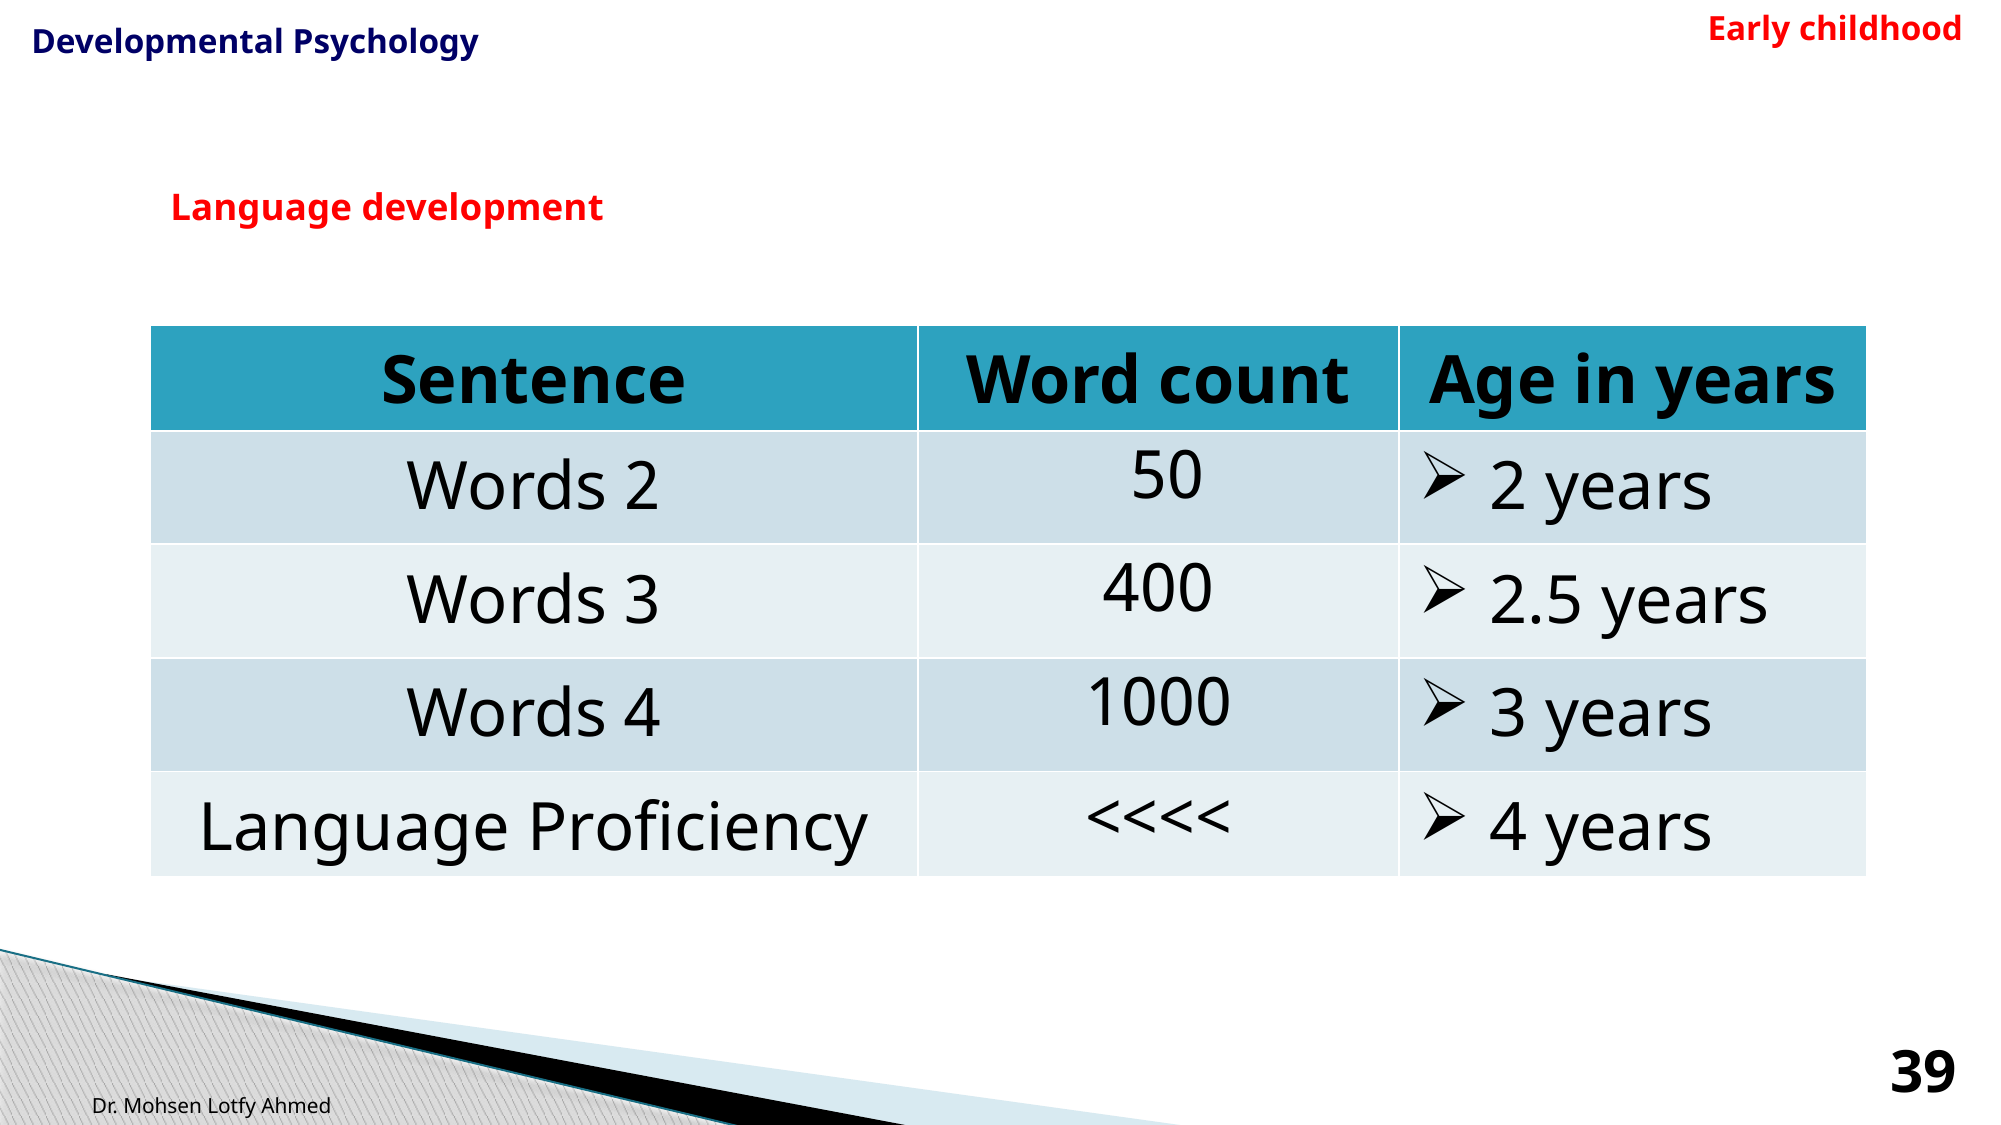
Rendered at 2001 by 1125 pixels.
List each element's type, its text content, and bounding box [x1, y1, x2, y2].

text_box Early childhood [1692, 0, 2000, 55]
table_cell 50 [919, 432, 1398, 543]
title Language development [155, 130, 1598, 281]
table_cell 2 years [1400, 432, 1866, 543]
table_cell 4 years [1400, 772, 1866, 876]
table_cell 2 Words [151, 432, 917, 543]
table_cell 3 years [1400, 659, 1866, 771]
table_header Sentence [151, 326, 917, 430]
table_header Age in years [1400, 326, 1866, 430]
table_cell 4 Words [151, 659, 917, 771]
table_header Word count [919, 326, 1398, 430]
footer Dr. Mohsen Lotfy Ahmed [0, 1065, 347, 1125]
text_box Developmental Psychology [16, 12, 767, 68]
table_cell 400 [919, 545, 1398, 657]
table_cell 2.5 years [1400, 545, 1866, 657]
slide_number 39 [1852, 1022, 1972, 1112]
table_cell 1000 [919, 659, 1398, 771]
table_cell Language Proficiency [151, 772, 917, 876]
table_cell 3 Words [151, 545, 917, 657]
table_cell >>>> [919, 772, 1398, 876]
